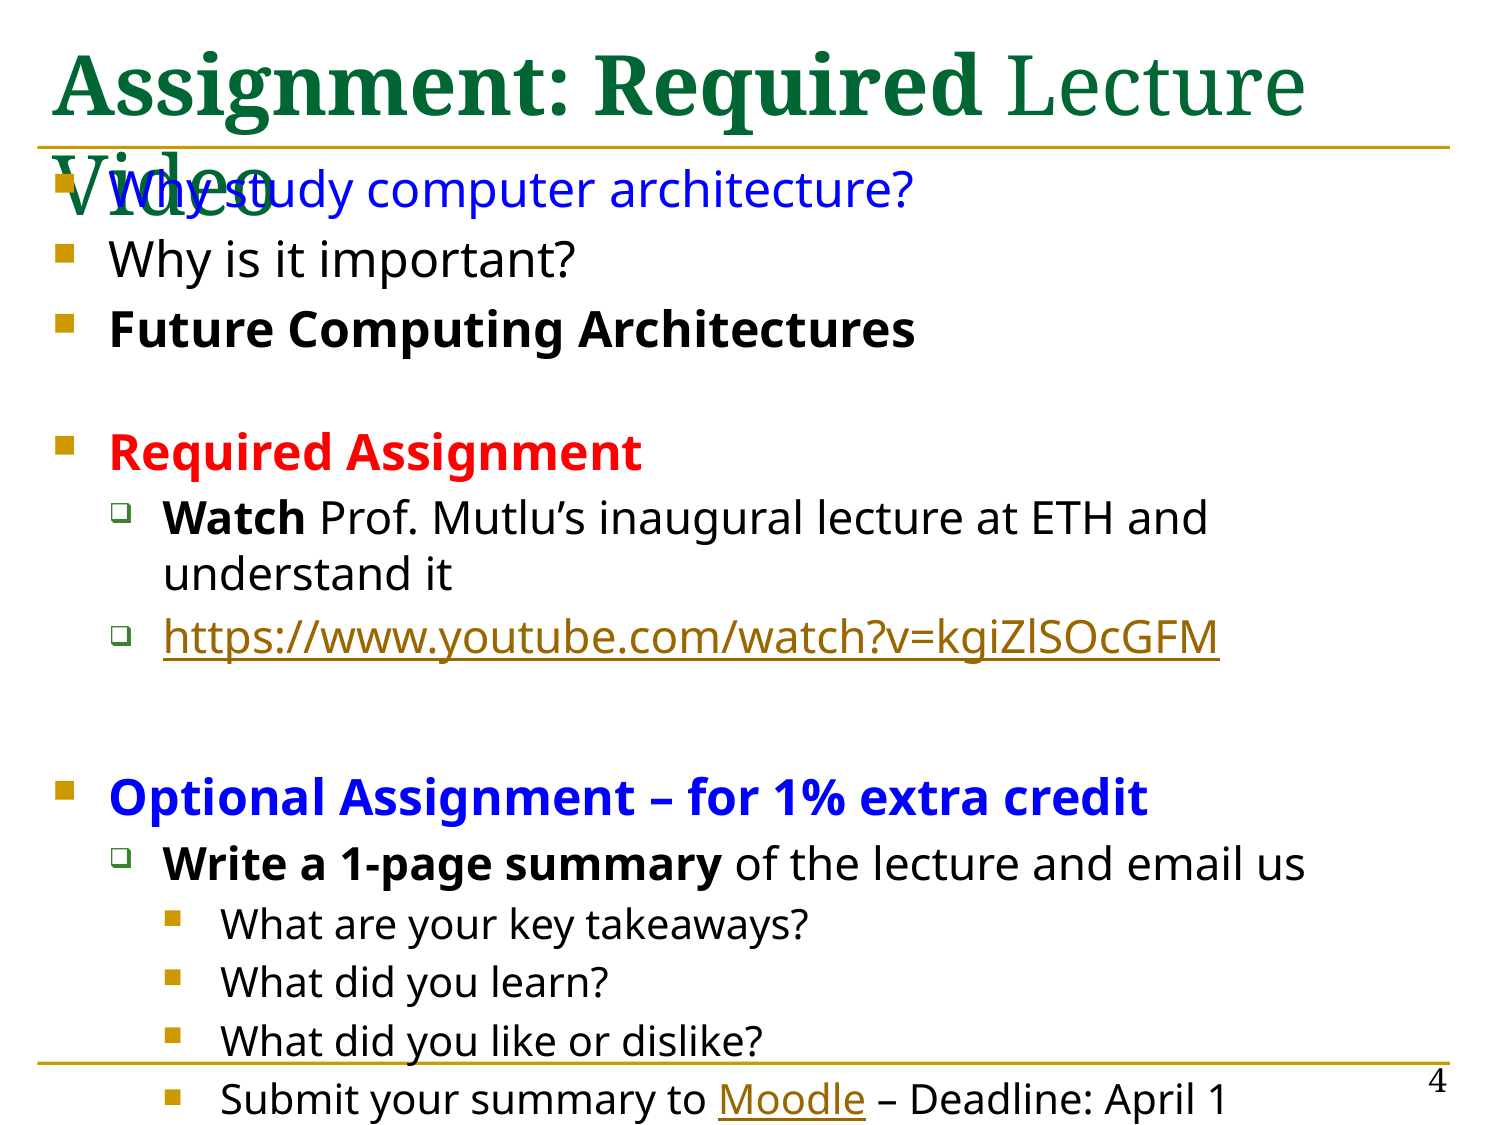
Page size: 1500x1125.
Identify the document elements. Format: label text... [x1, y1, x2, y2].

slide_number 4 [1111, 1036, 1462, 1112]
title Assignment: Required Lecture Video [37, 24, 1450, 149]
list Why study computer architecture? Why is it important? Future Computing Architectures Required Assignment Watch Prof. Mutlu’s inaugural lecture at ETH and understand it https://www.youtube.com/watch?v=kgiZlSOcGFM Optional Assignment – for 1% extra credit Write a 1-page summary of the lecture and email us What are your key takeaways? What did you learn? What did you like or dislike? Submit your summary to Moodle – Deadline: April 1 [37, 149, 1475, 1002]
